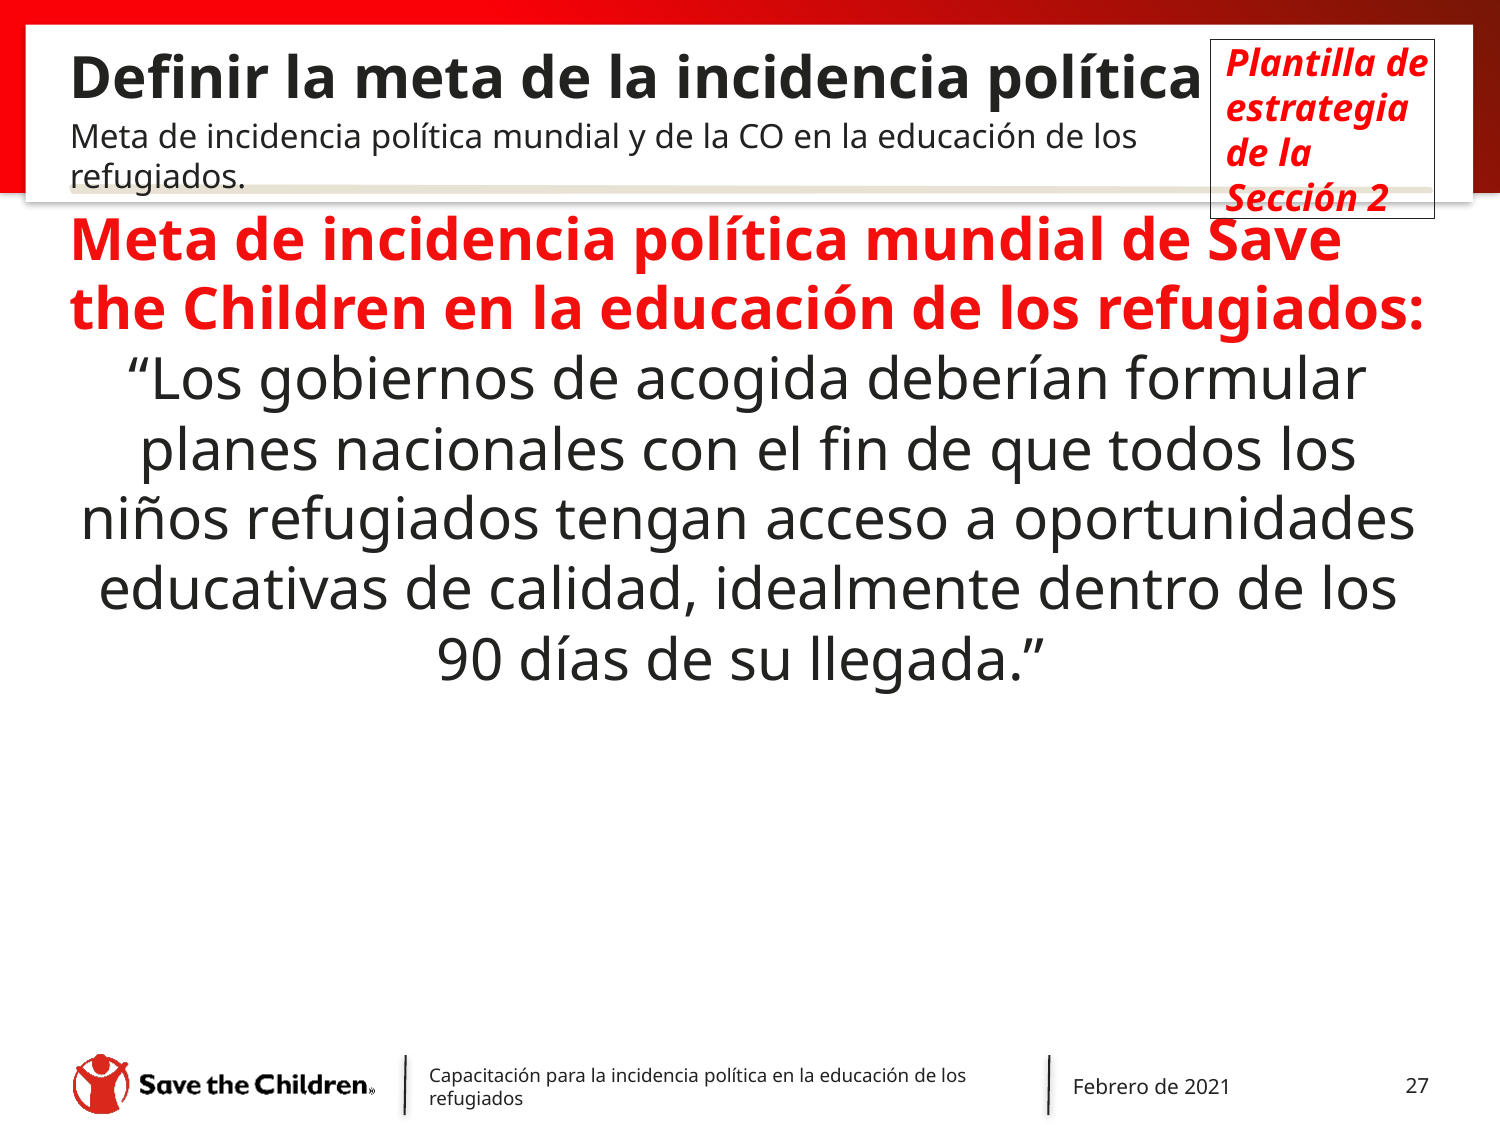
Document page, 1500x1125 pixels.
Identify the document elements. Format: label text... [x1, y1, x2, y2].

list Meta de incidencia política mundial de Save the Children en la educación de los refugiados: “Los gobiernos de acogida deberían formular planes nacionales con el fin de que todos los niños refugiados tengan acceso a oportunidades educativas de calidad, idealmente dentro de los 90 días de su llegada.” [69, 201, 1428, 975]
text_box Plantilla de estrategia de la Sección 2 [1210, 39, 1435, 219]
footer Capacitación para la incidencia política en la educación de los refugiados [414, 1056, 1042, 1117]
slide_number 27 [1317, 1056, 1445, 1117]
title Definir la meta de la incidencia política [69, 33, 1429, 117]
list Meta de incidencia política mundial y de la CO en la educación de los refugiados. [69, 115, 1187, 176]
slide_number Febrero de 2021 [1057, 1056, 1317, 1117]
picture [69, 184, 1210, 194]
picture [62, 1043, 386, 1125]
